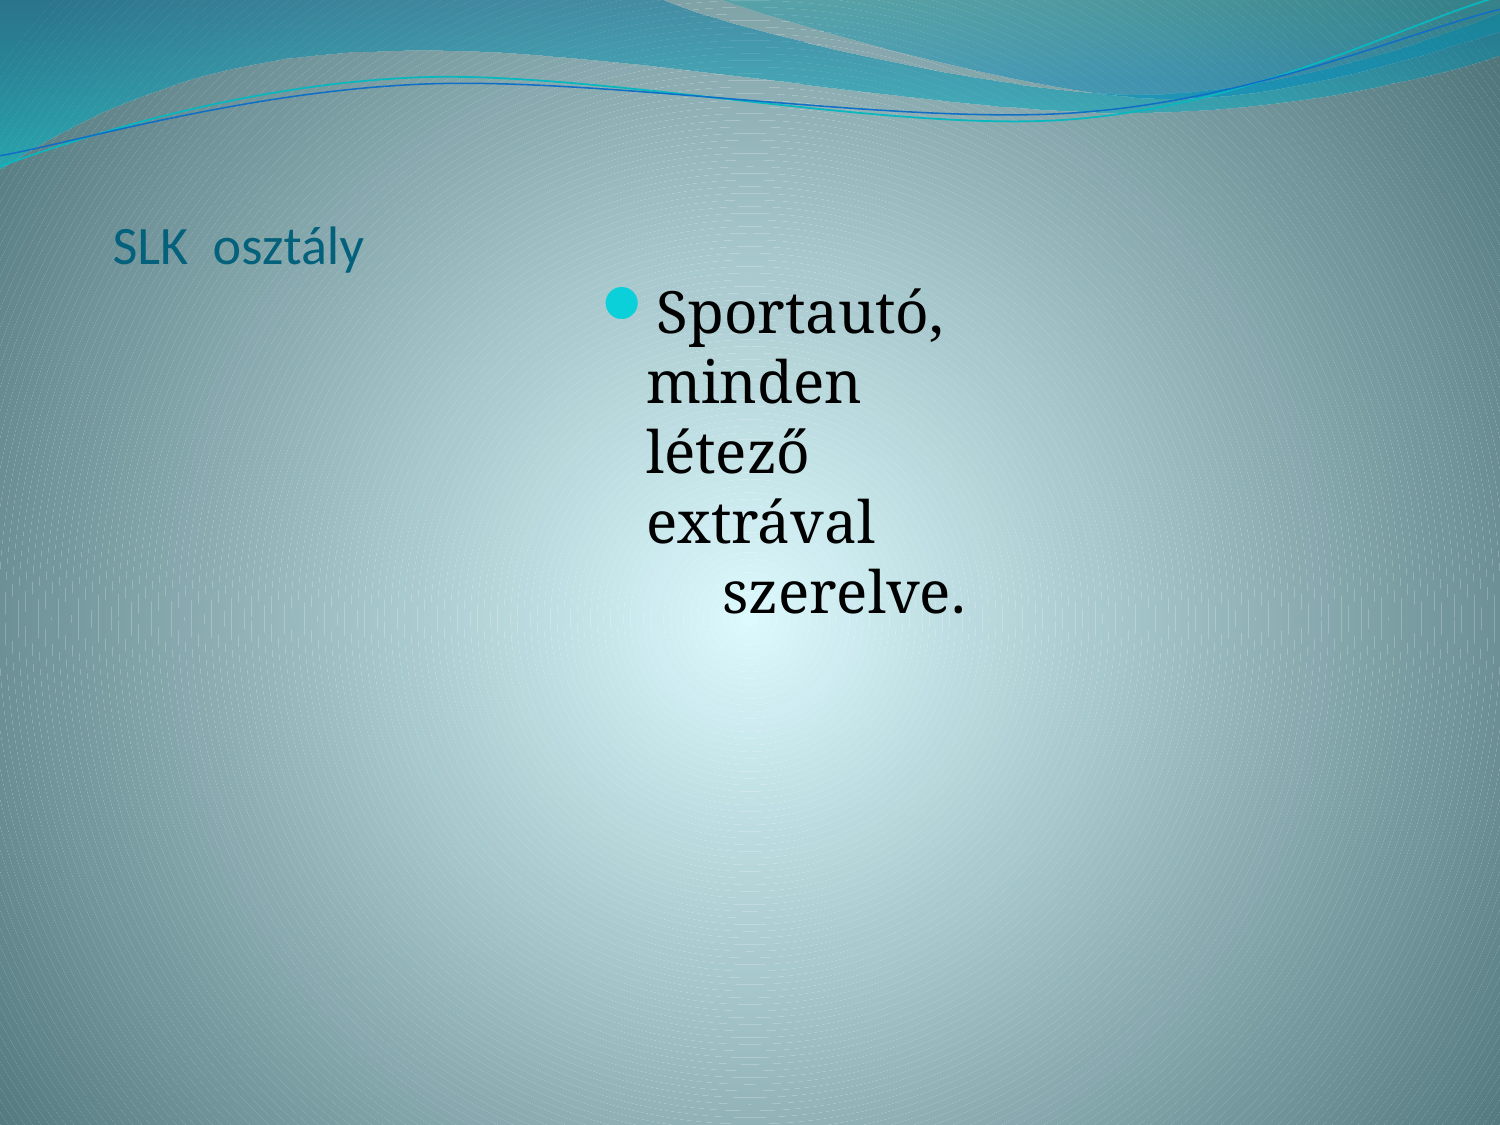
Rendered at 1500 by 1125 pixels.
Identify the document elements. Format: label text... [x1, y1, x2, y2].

list Sportautó, minden létező extrával szerelve. [586, 275, 1425, 1025]
title SLK osztály [112, 84, 563, 275]
